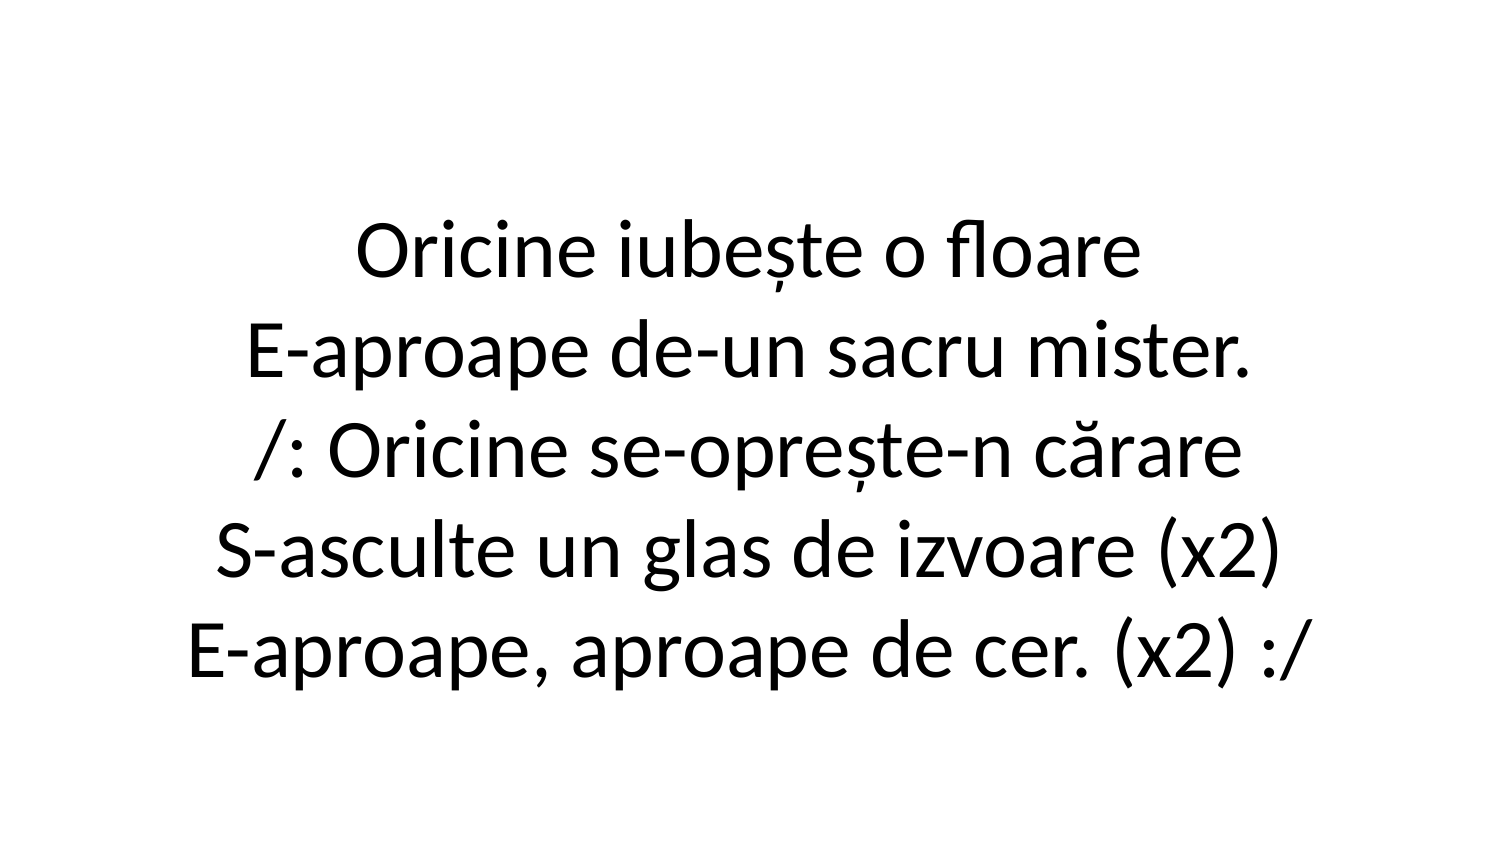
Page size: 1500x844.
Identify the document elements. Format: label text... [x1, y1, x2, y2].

text_box Oricine iubește o floare E-aproape de-un sacru mister. /: Oricine se-oprește-n cărare S-asculte un glas de izvoare (x2) E-aproape, aproape de cer. (x2) :/ [171, 142, 1329, 702]
